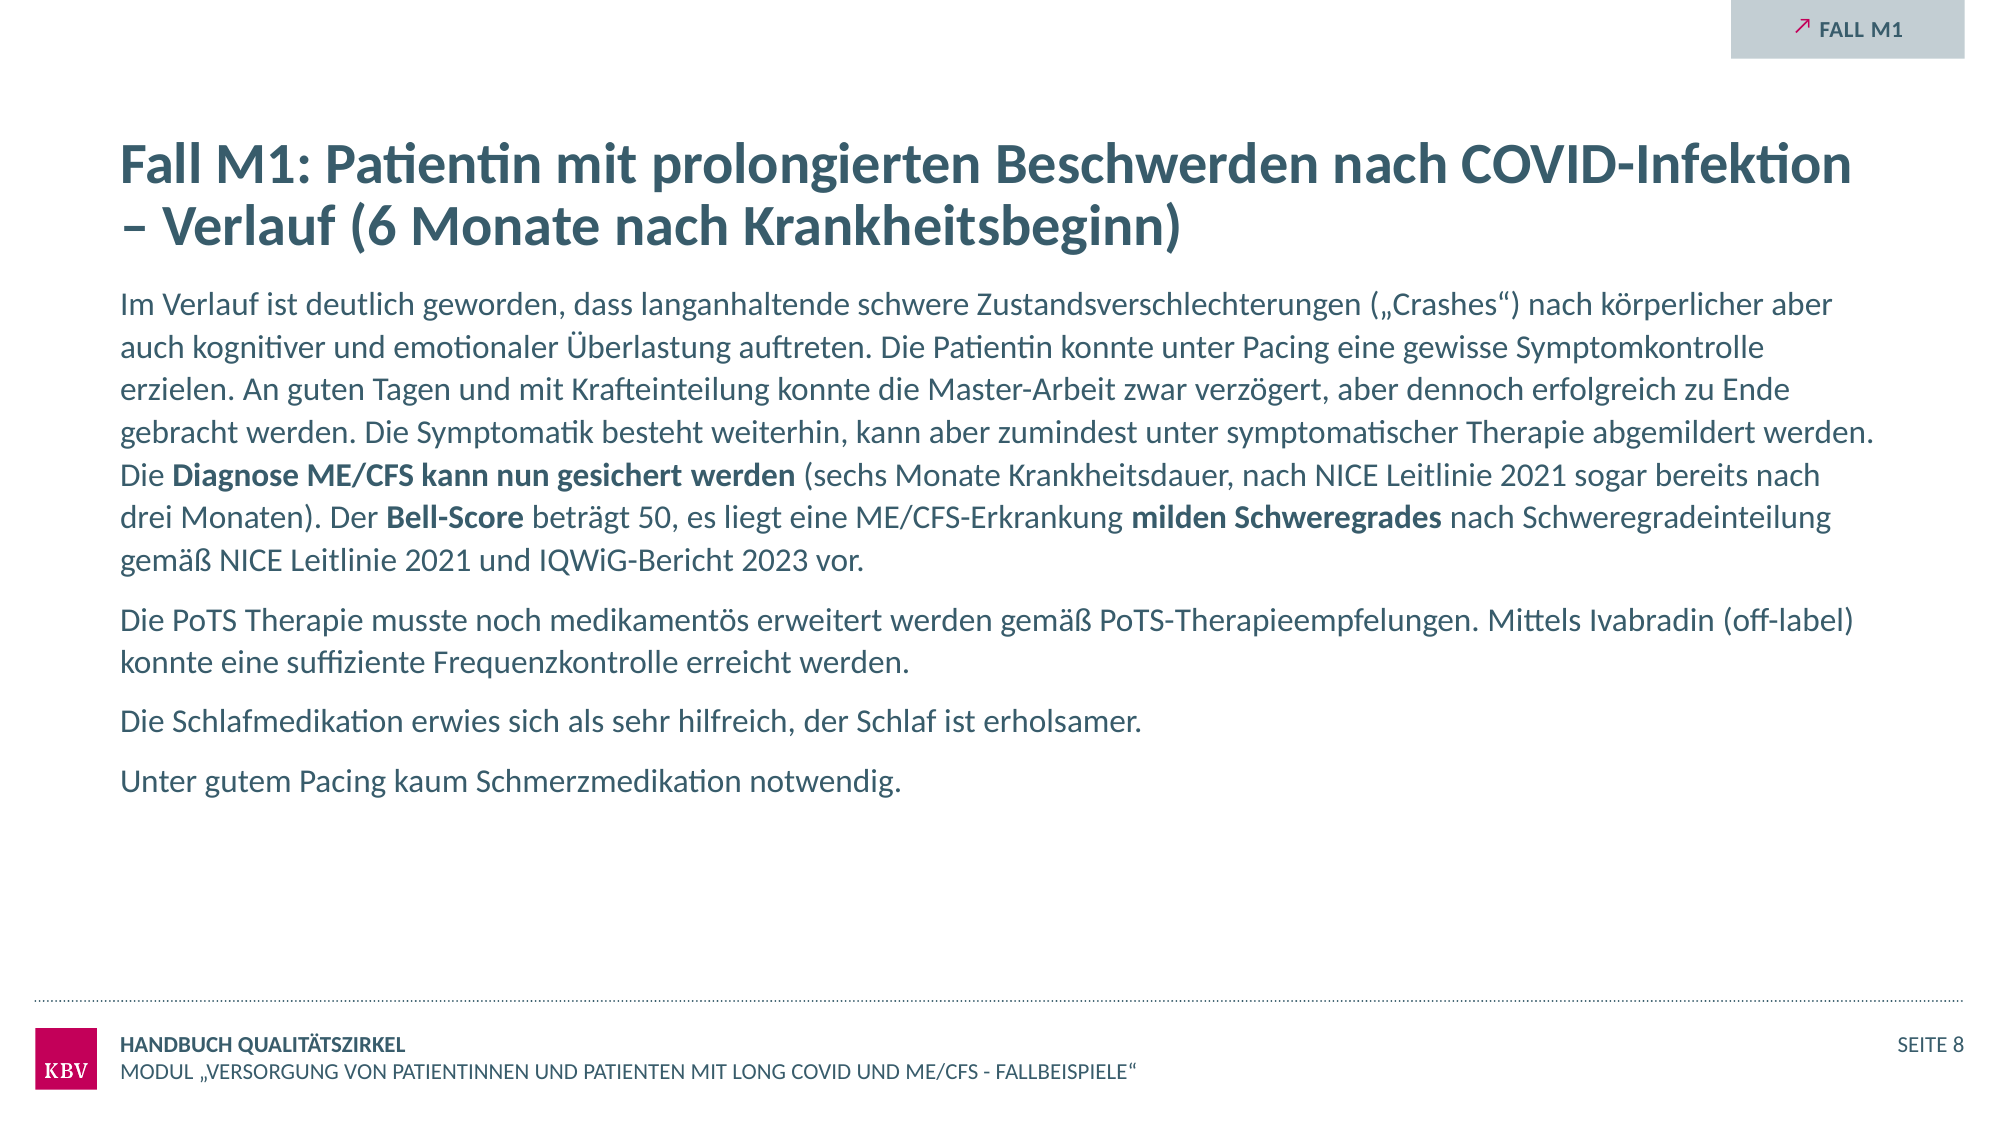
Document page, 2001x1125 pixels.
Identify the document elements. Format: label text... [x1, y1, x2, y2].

slide_number Seite 8 [1787, 1030, 1965, 1057]
footer Handbuch Qualitätszirkel [120, 1030, 1668, 1057]
title Fall M1: Patientin mit prolongierten Beschwerden nach COVID-Infektion – Verlauf (6 Monate nach Krankheitsbeginn) [120, 133, 1880, 205]
list Fall M1 [1731, 0, 1965, 59]
list Im Verlauf ist deutlich geworden, dass langanhaltende schwere Zustandsverschlechterungen („Crashes“) nach körperlicher aber auch kognitiver und emotionaler Überlastung auftreten. Die Patientin konnte unter Pacing eine gewisse Symptomkontrolle erzielen. An guten Tagen und mit Krafteinteilung konnte die Master-Arbeit zwar verzögert, aber dennoch erfolgreich zu Ende gebracht werden. Die Symptomatik besteht weiterhin, kann aber zumindest unter symptomatischer Therapie abgemildert werden. Die Diagnose ME/CFS kann nun gesichert werden (sechs Monate Krankheitsdauer, nach NICE Leitlinie 2021 sogar bereits nach drei Monaten). Der Bell-Score beträgt 50, es liegt eine ME/CFS-Erkrankung milden Schweregrades nach Schweregradeinteilung gemäß NICE Leitlinie 2021 und IQWiG-Bericht 2023 vor. Die PoTS Therapie musste noch medikamentös erweitert werden gemäß PoTS-Therapieempfelungen. Mittels Ivabradin (off-label) konnte eine suffiziente Frequenzkontrolle erreicht werden. Die Schlafmedikation erwies sich als sehr hilfreich, der Schlaf ist erholsamer. Unter gutem Pacing kaum Schmerzmedikation notwendig. [120, 279, 1880, 802]
slide_number Modul „Versorgung von Patientinnen und Patienten mit Long COVID und ME/CFS - Fallbeispiele“ [120, 1057, 1668, 1084]
